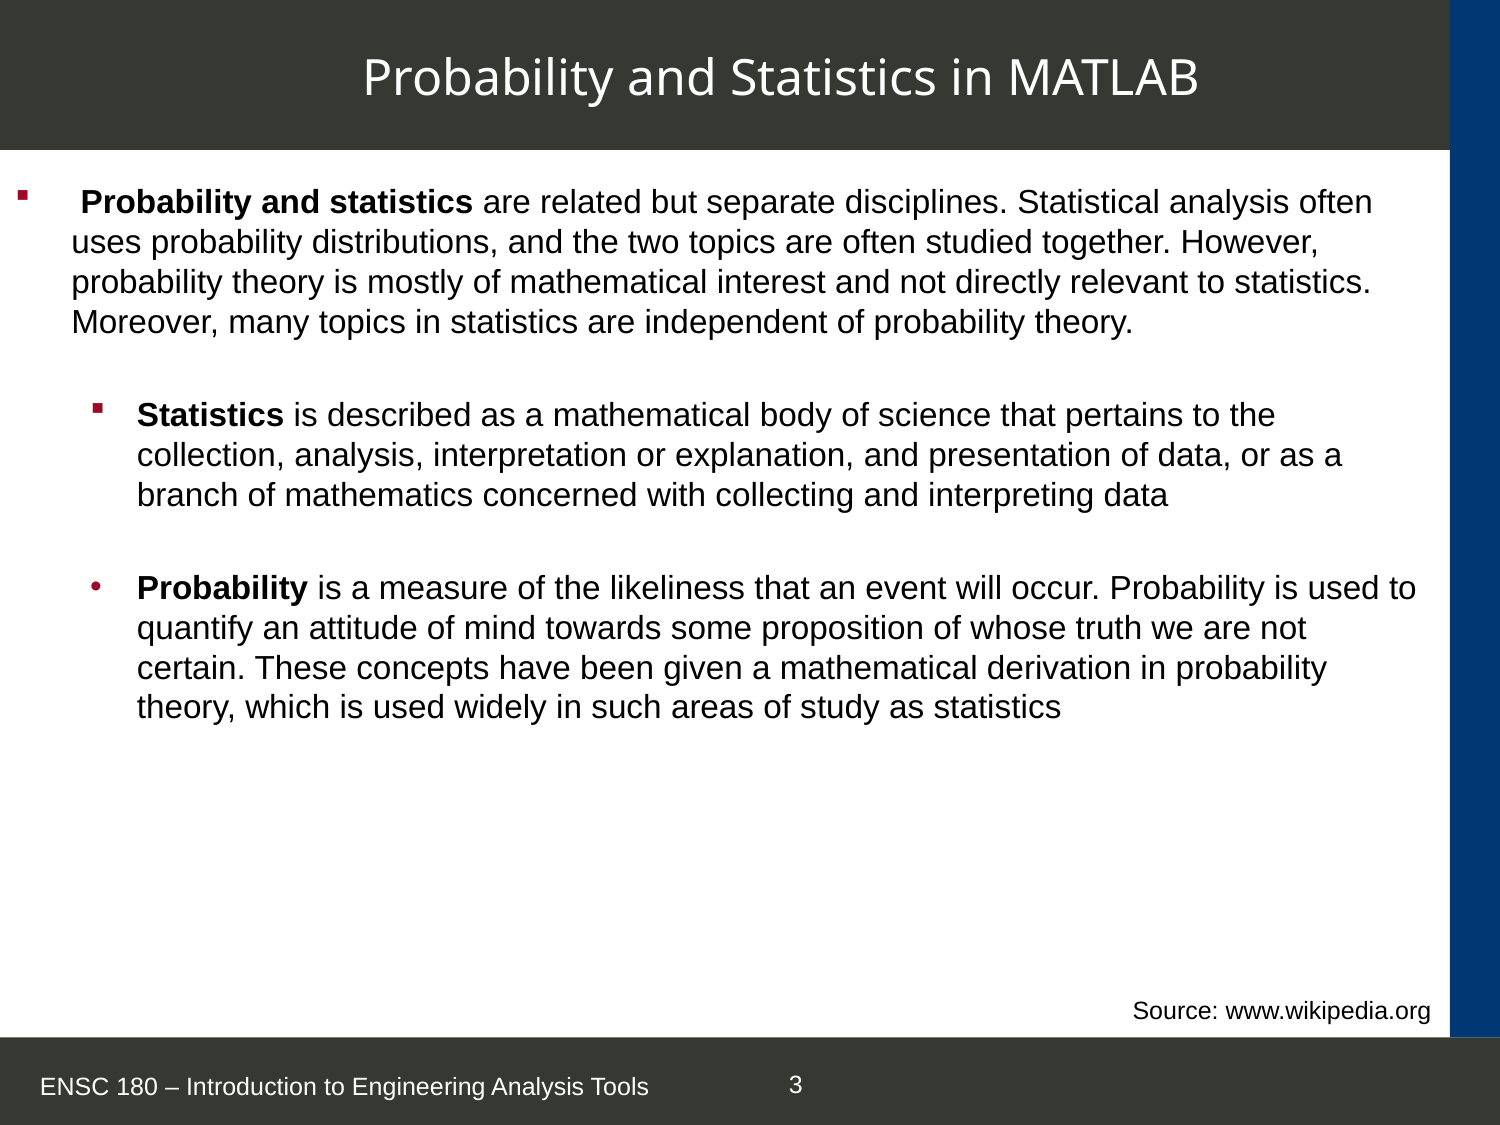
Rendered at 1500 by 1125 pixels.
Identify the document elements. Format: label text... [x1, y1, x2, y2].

text_box Source: www.wikipedia.org [1117, 987, 1447, 1033]
footer ENSC 180 – Introduction to Engineering Analysis Tools [24, 1062, 701, 1113]
text_box [0, 0, 1500, 75]
list Probability and statistics are related but separate disciplines. Statistical analysis often uses probability distributions, and the two topics are often studied together. However, probability theory is mostly of mathematical interest and not directly relevant to statistics. Moreover, many topics in statistics are independent of probability theory. Statistics is described as a mathematical body of science that pertains to the collection, analysis, interpretation or explanation, and presentation of data, or as a branch of mathematics concerned with collecting and interpreting data Probability is a measure of the likeliness that an event will occur. Probability is used to quantify an attitude of mind towards some proposition of whose truth we are not certain. These concepts have been given a mathematical derivation in probability theory, which is used widely in such areas of study as statistics [0, 172, 1438, 964]
title Probability and Statistics in MATLAB [112, 75, 1450, 138]
